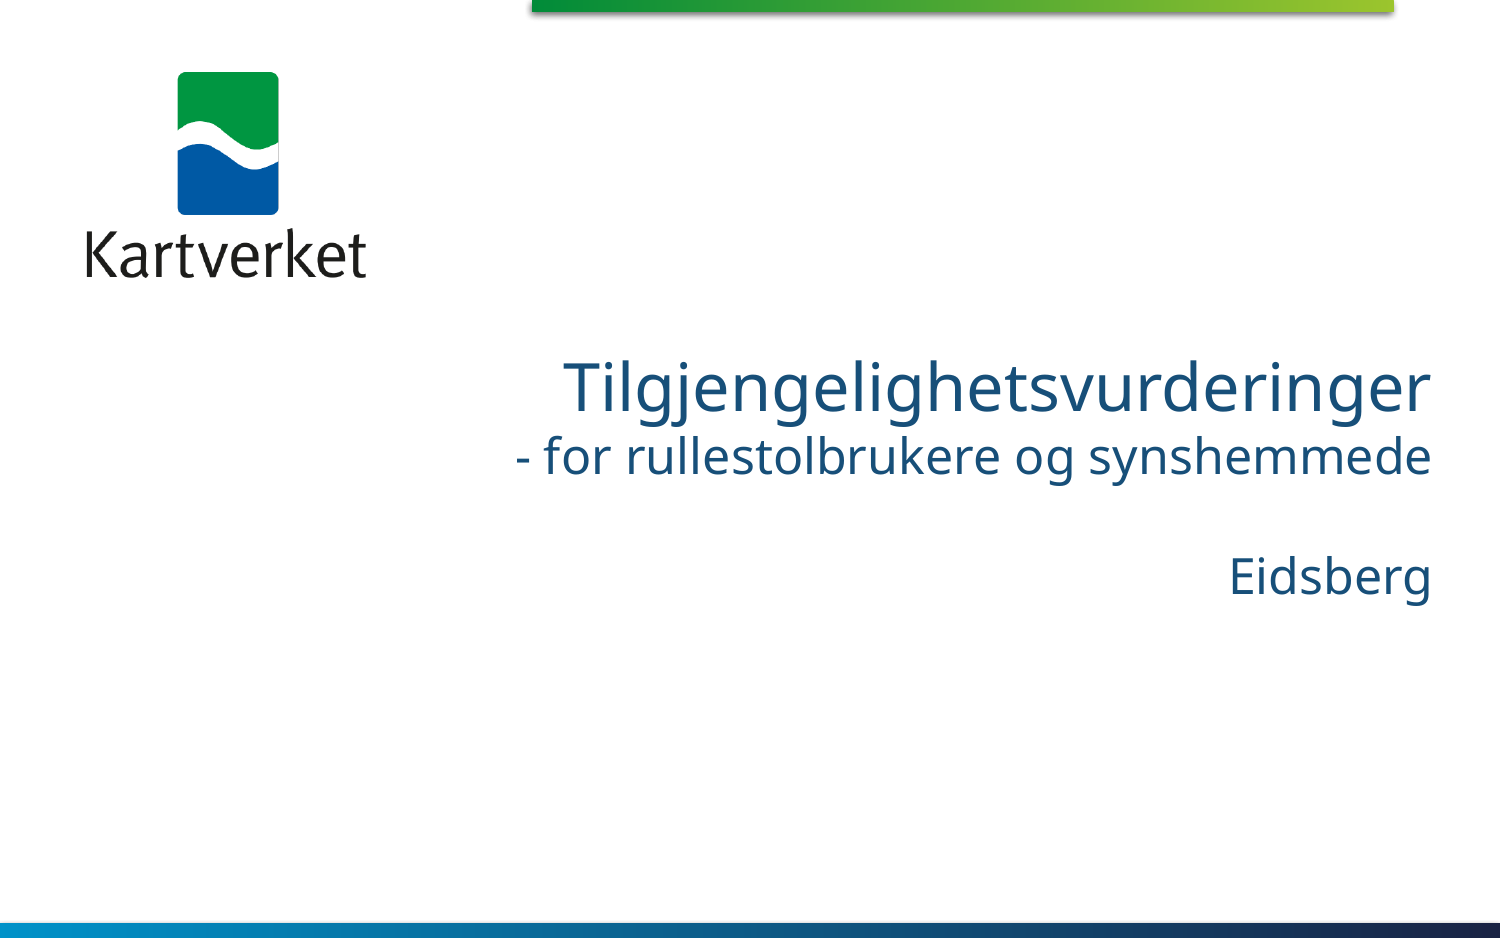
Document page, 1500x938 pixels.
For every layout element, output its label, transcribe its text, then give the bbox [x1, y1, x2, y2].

text_box Tilgjengelighetsvurderinger - for rullestolbrukere og synshemmede Eidsberg [66, 337, 1449, 613]
